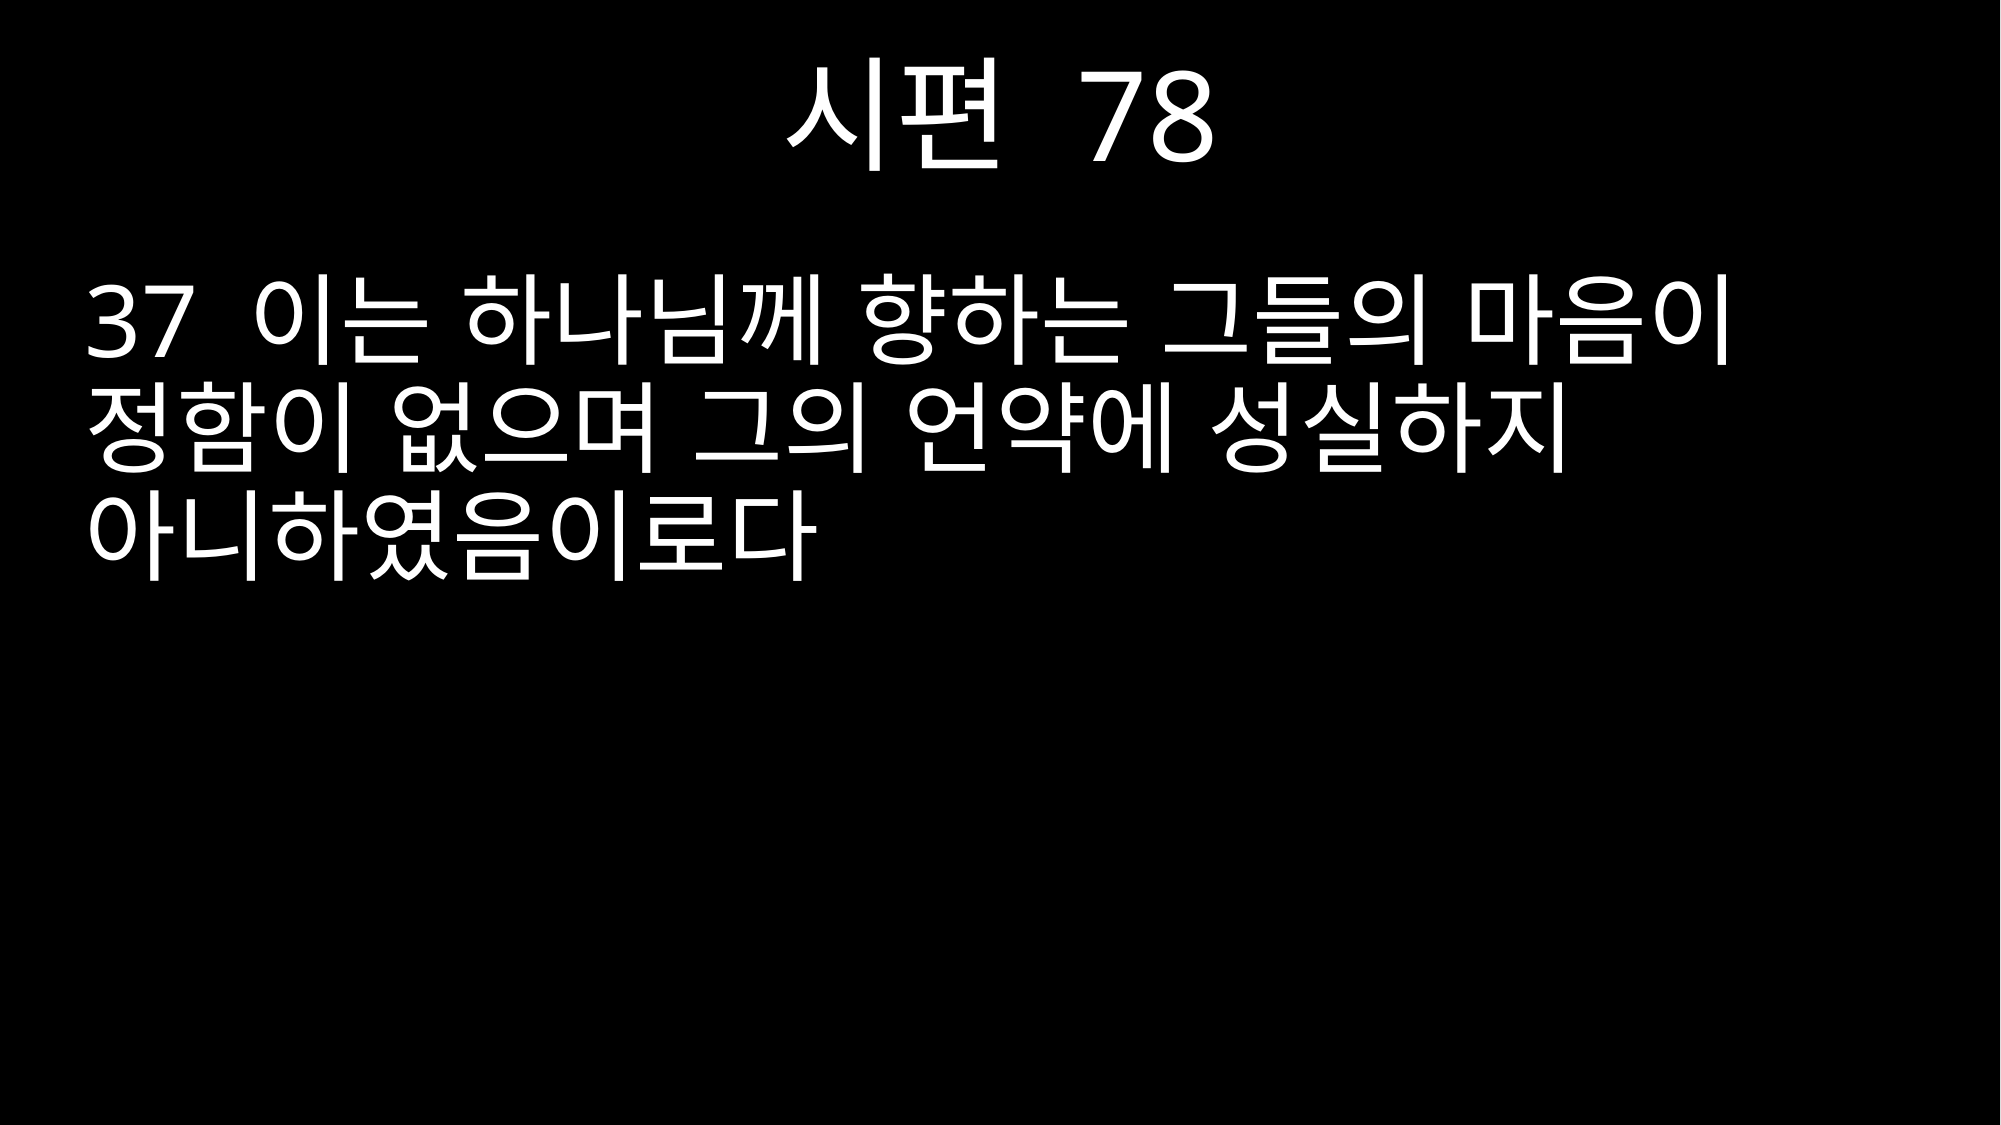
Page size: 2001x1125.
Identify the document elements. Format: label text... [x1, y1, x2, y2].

footer 시편 78 [0, 32, 2000, 192]
list 37 이는 하나님께 향하는 그들의 마음이 정함이 없으며 그의 언약에 성실하지 아니하였음이로다 [69, 263, 1953, 423]
picture [0, 0, 2001, 1125]
